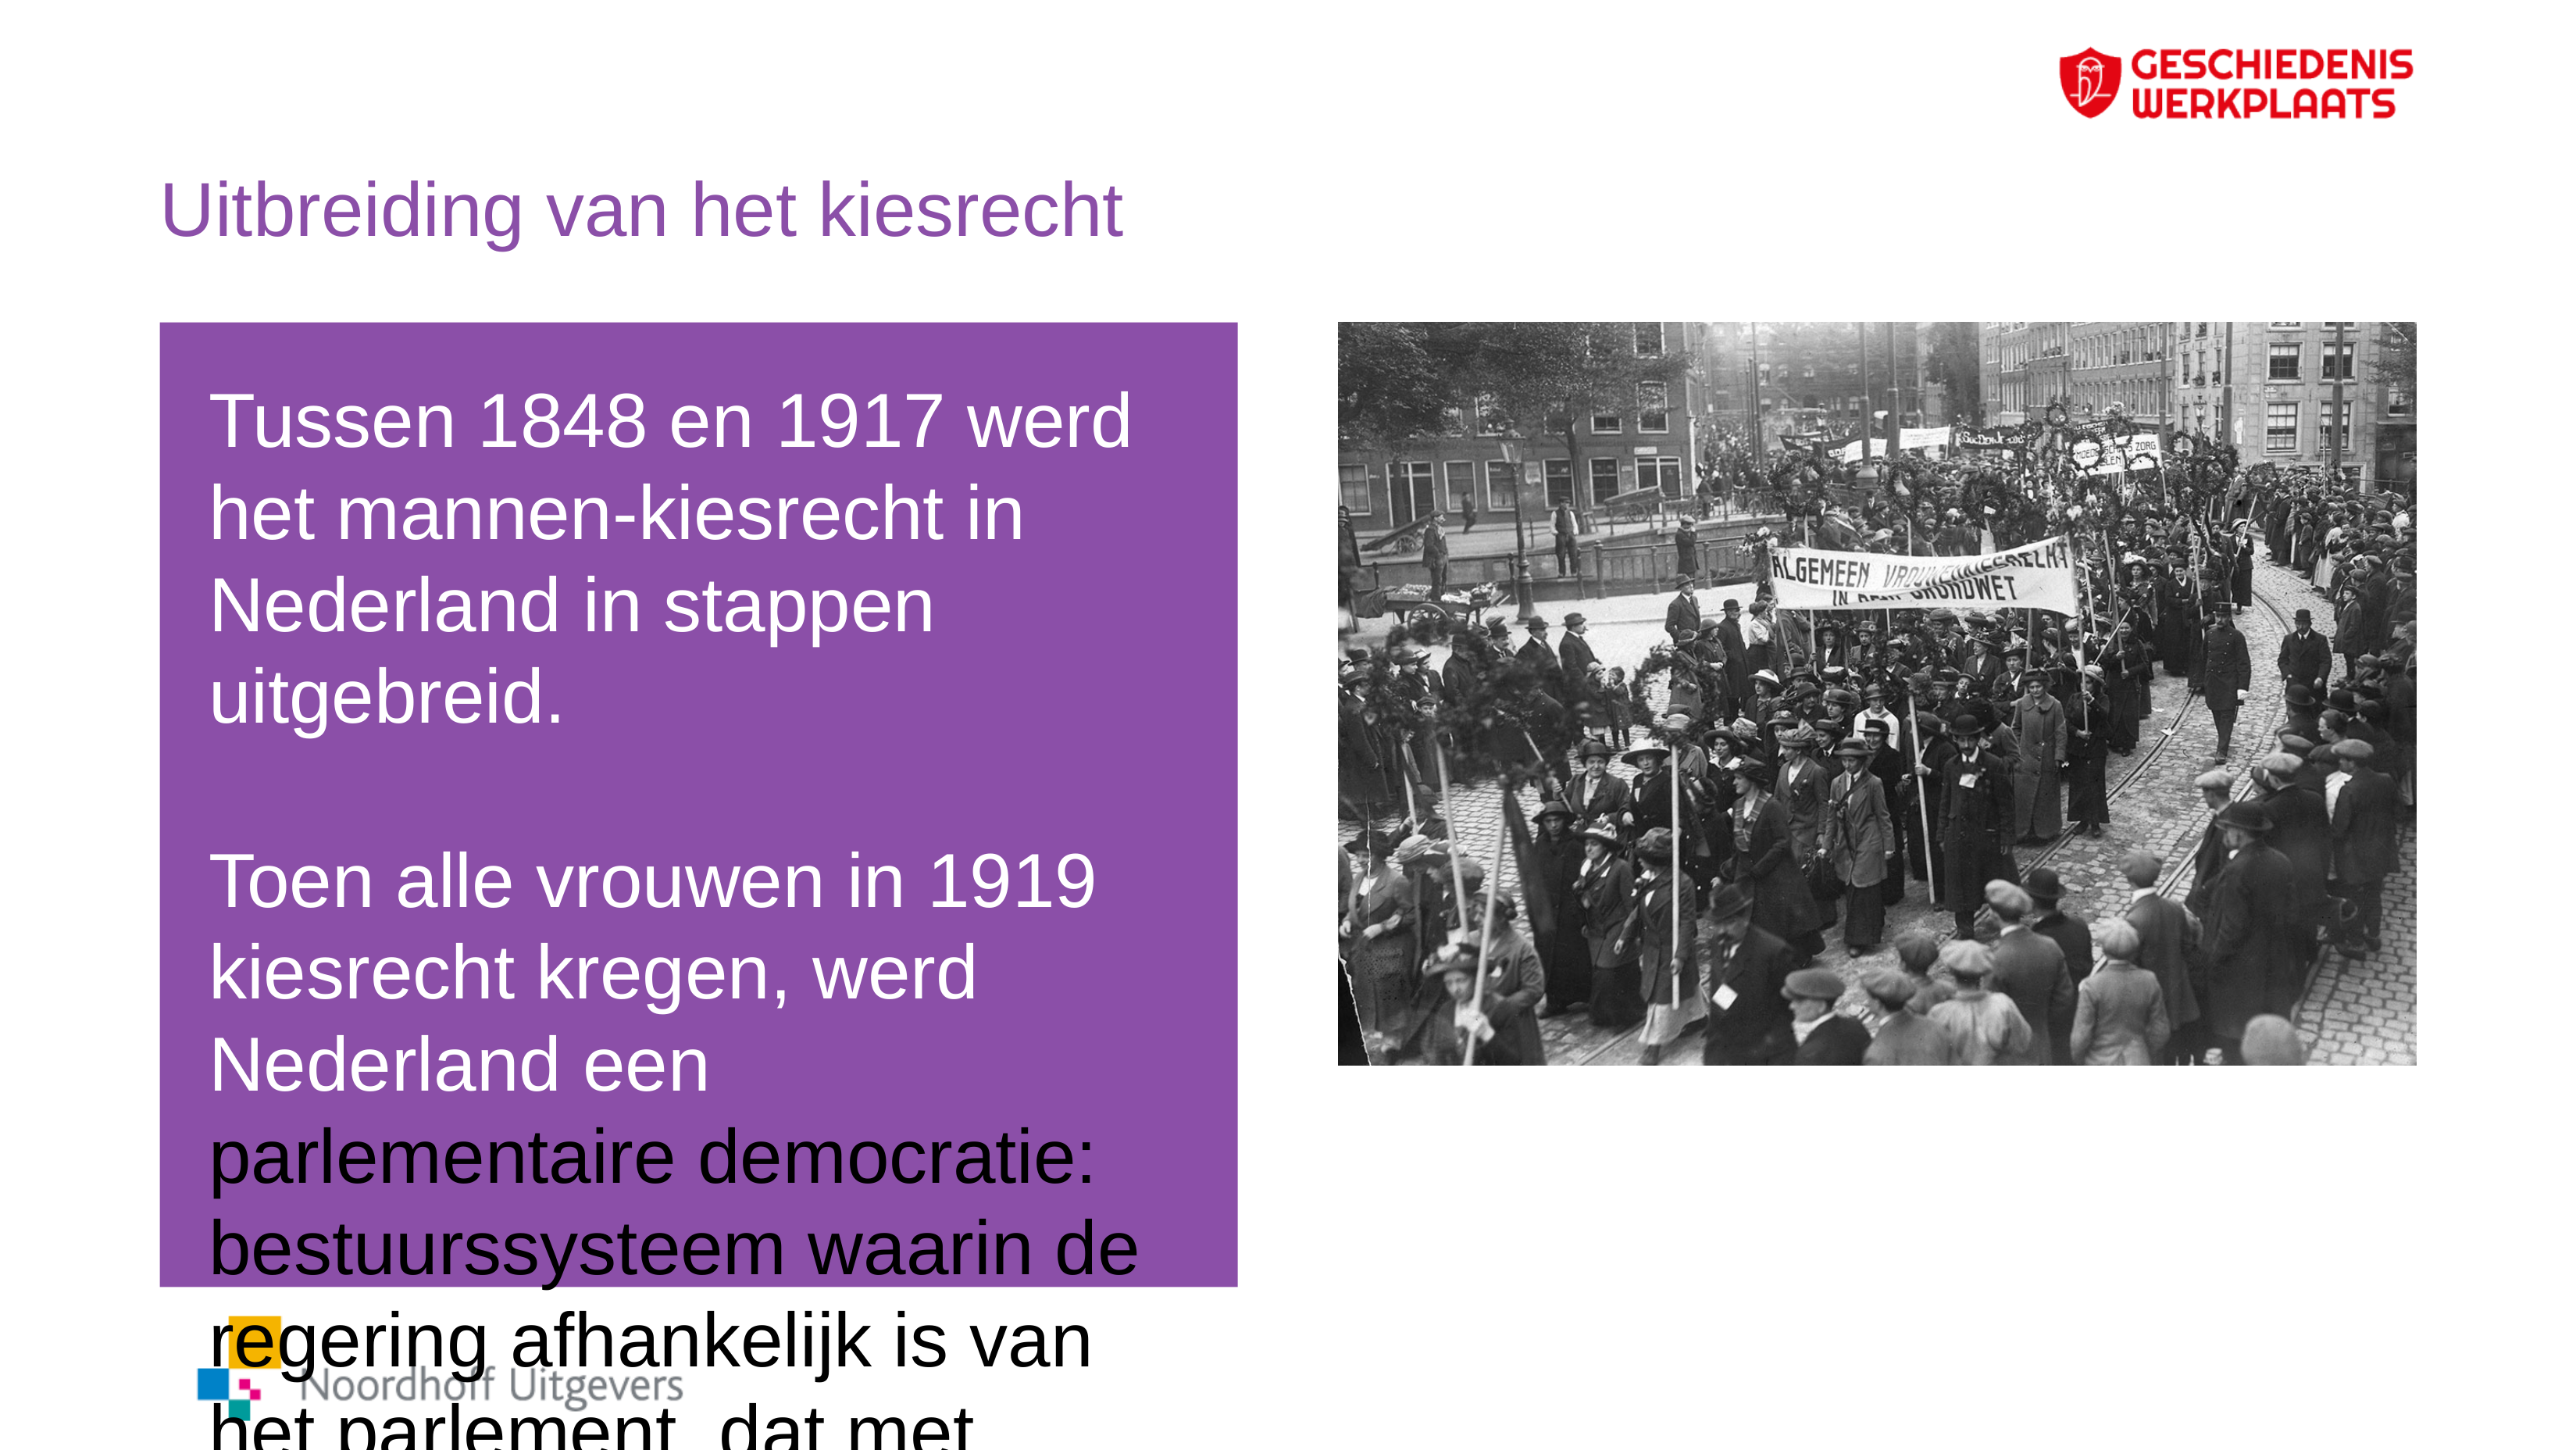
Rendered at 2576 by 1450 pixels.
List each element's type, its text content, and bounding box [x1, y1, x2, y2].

title Uitbreiding van het kiesrecht [159, 159, 2416, 266]
picture [159, 1288, 802, 1449]
picture [1610, 0, 2576, 161]
picture [1338, 322, 2417, 1066]
list Tussen 1848 en 1917 werd het mannen-kiesrecht in Nederland in stappen uitgebreid. Toen alle vrouwen in 1919 kiesrecht kregen, werd Nederland een parlementaire democratie: bestuurssysteem waarin de regering afhankelijk is van het parlement, dat met algemeen kiesrecht is gekozen. [159, 322, 1238, 1288]
